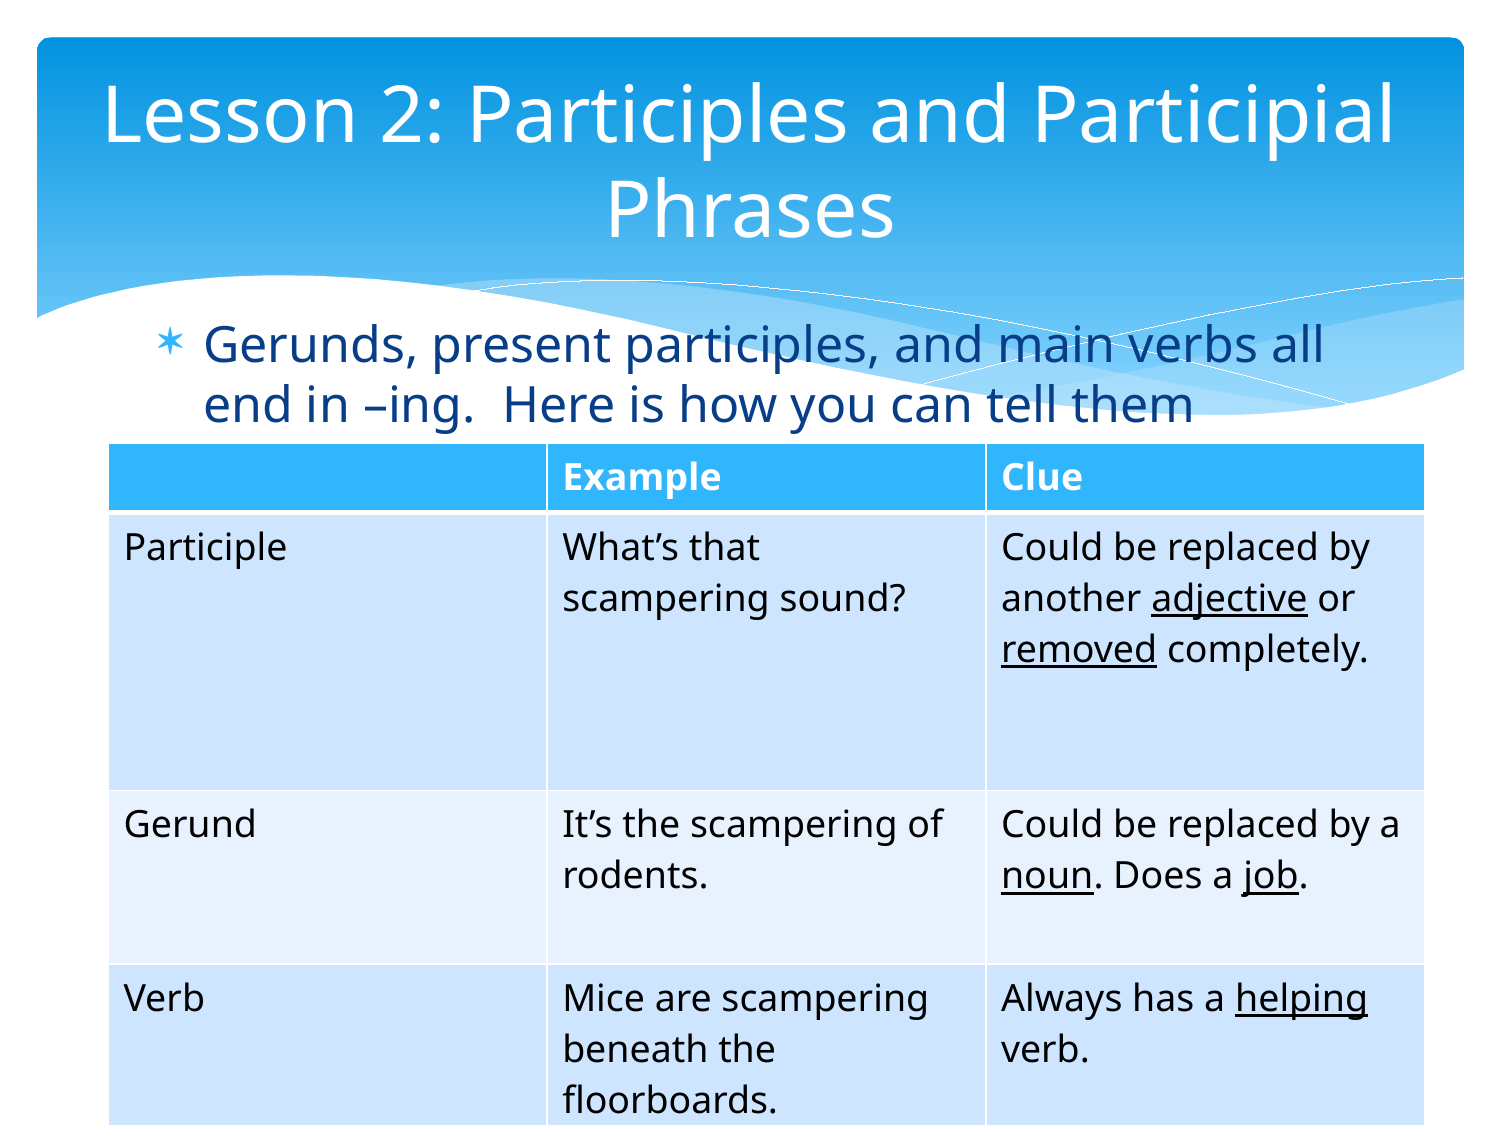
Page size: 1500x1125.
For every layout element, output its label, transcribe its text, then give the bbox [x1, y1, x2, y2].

list Gerunds, present participles, and main verbs all end in –ing. Here is how you can tell them apart. [143, 305, 1359, 442]
table_cell What’s that scampering sound? [548, 515, 985, 790]
table_header [109, 444, 546, 510]
table_header Example [548, 444, 985, 510]
table_cell Gerund [109, 791, 546, 963]
table_cell Could be replaced by a noun. Does a job. [987, 791, 1424, 963]
table_cell Always has a helping verb. [987, 965, 1424, 1125]
table_cell Verb [109, 965, 546, 1125]
table_cell Mice are scampering beneath the floorboards. [548, 965, 985, 1125]
title Lesson 2: Participles and Participial Phrases [75, 55, 1425, 261]
table_header Clue [987, 444, 1424, 510]
table_cell Participle [109, 515, 546, 790]
table_cell Could be replaced by another adjective or removed completely. [987, 515, 1424, 790]
table_cell It’s the scampering of rodents. [548, 791, 985, 963]
